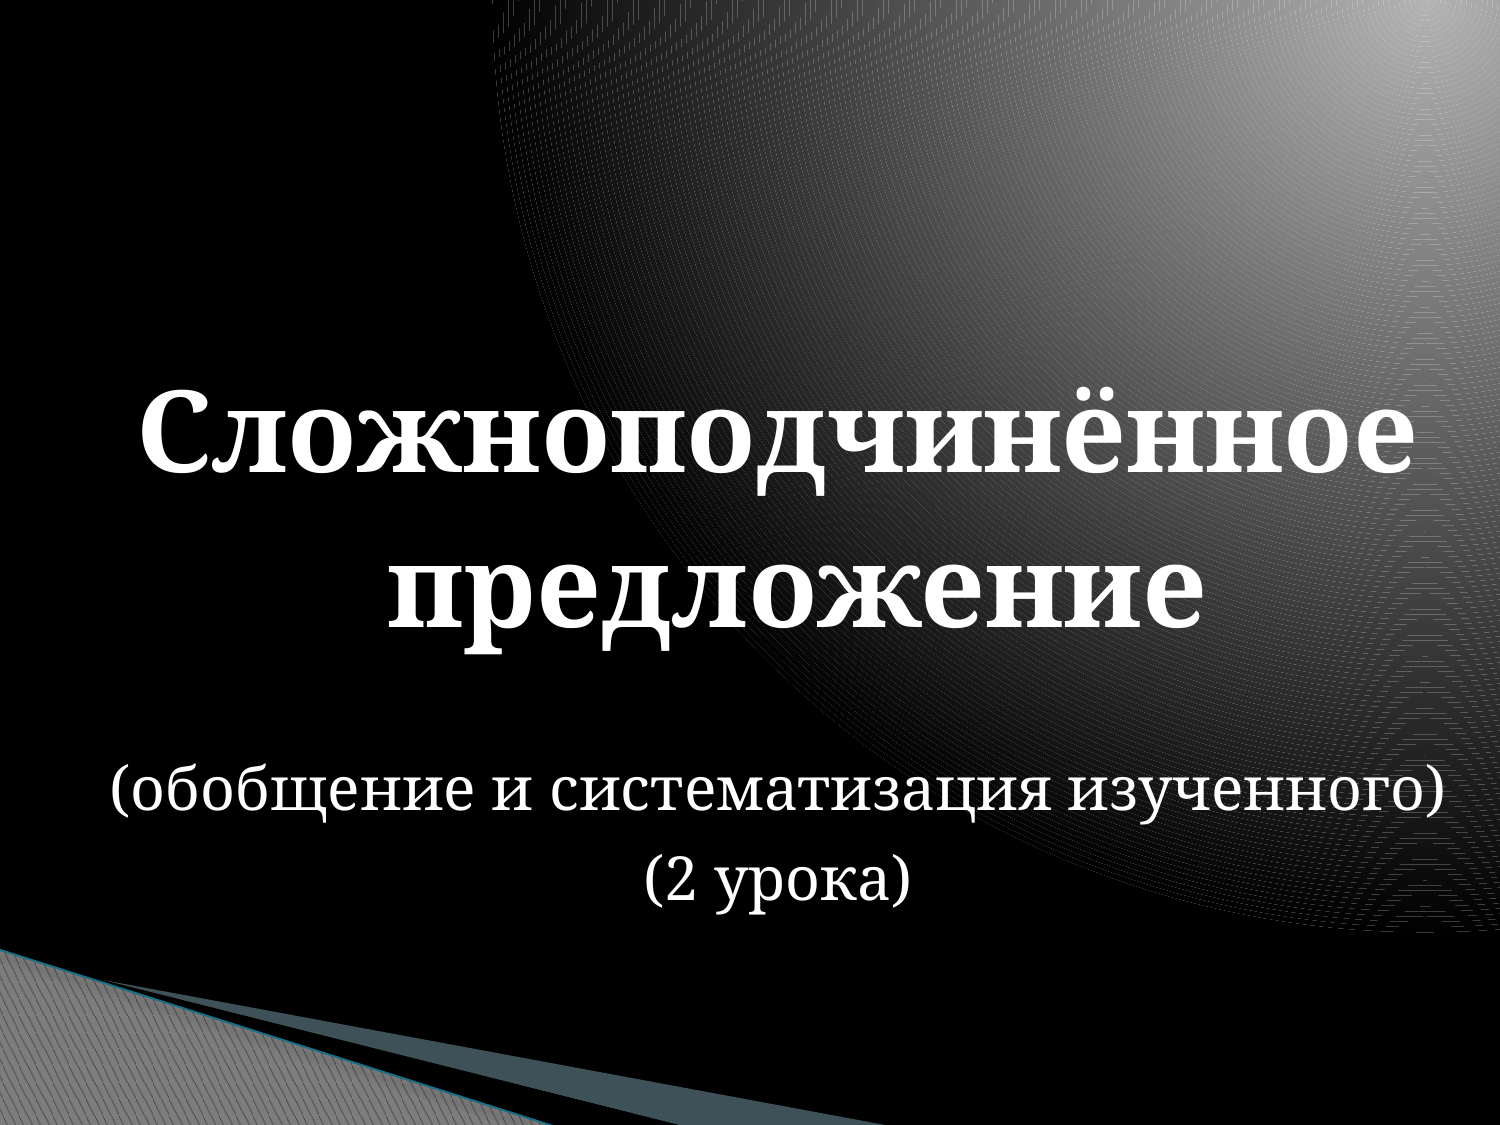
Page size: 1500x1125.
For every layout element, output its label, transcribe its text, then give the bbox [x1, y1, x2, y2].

picture [0, 952, 543, 1125]
list Сложноподчинённое предложение (обобщение и систематизация изученного) (2 урока) [75, 243, 1465, 986]
